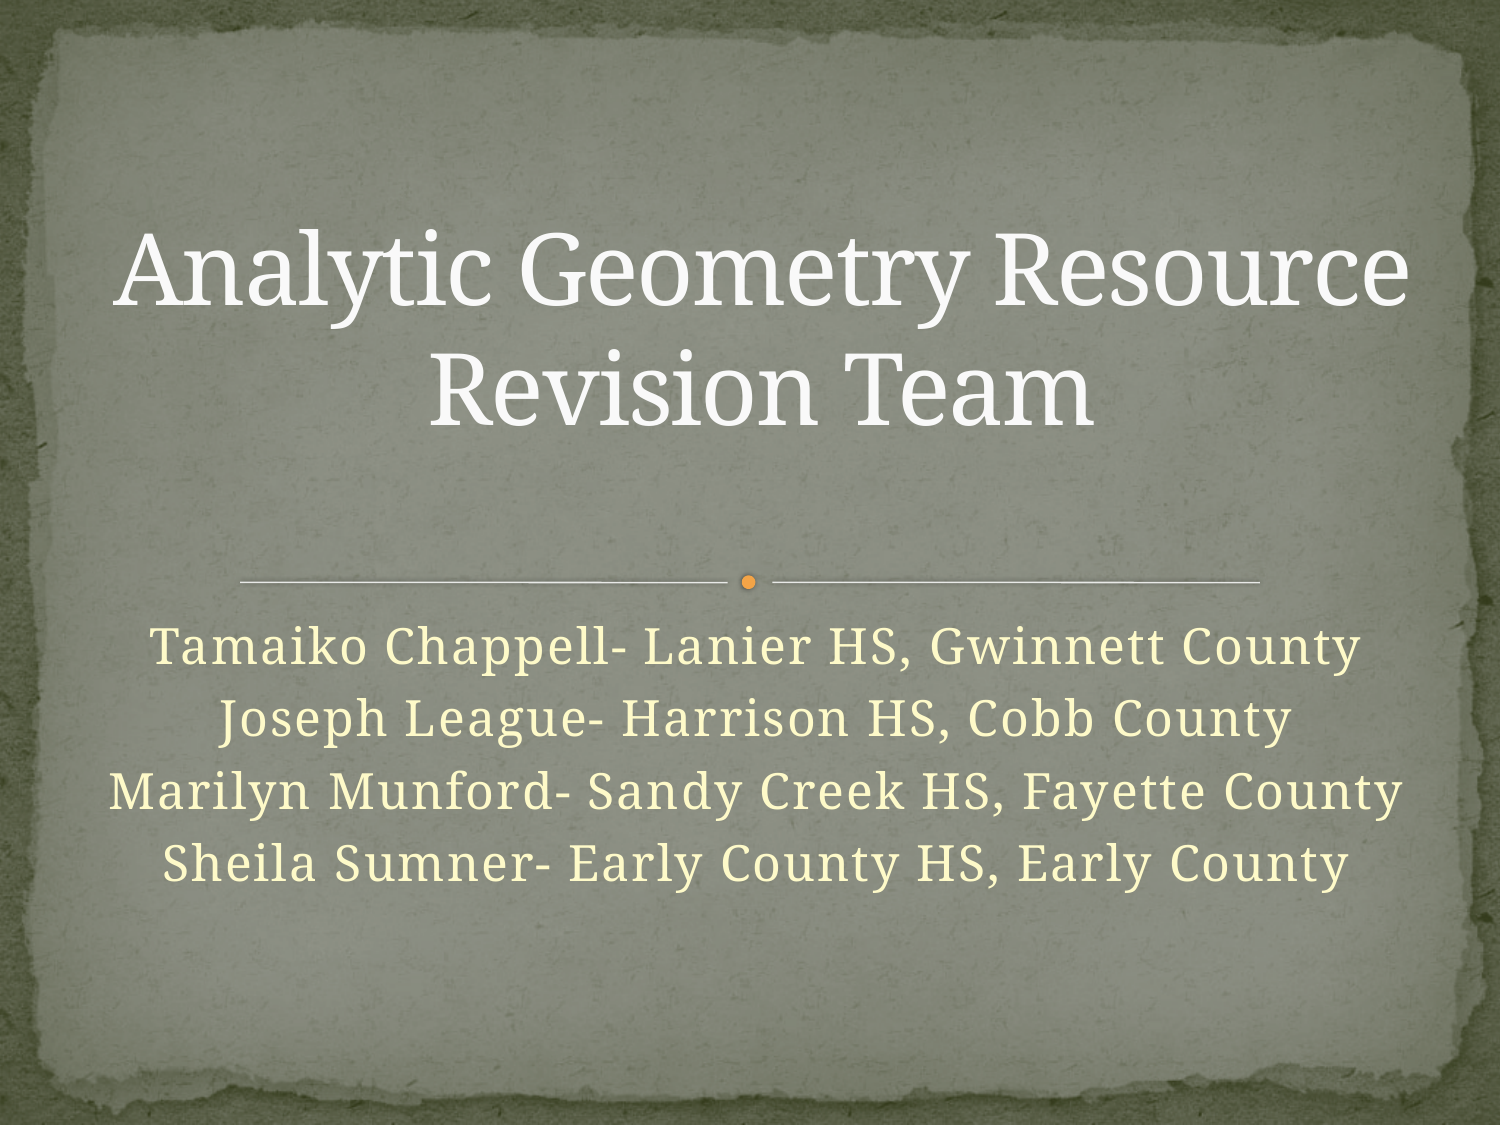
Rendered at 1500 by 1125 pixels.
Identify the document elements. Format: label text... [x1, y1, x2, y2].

subtitle Tamaiko Chappell- Lanier HS, Gwinnett County Joseph League- Harrison HS, Cobb County Marilyn Munford- Sandy Creek HS, Fayette County Sheila Sumner- Early County HS, Early County [75, 606, 1438, 900]
title Analytic Geometry Resource Revision Team [87, 49, 1438, 454]
